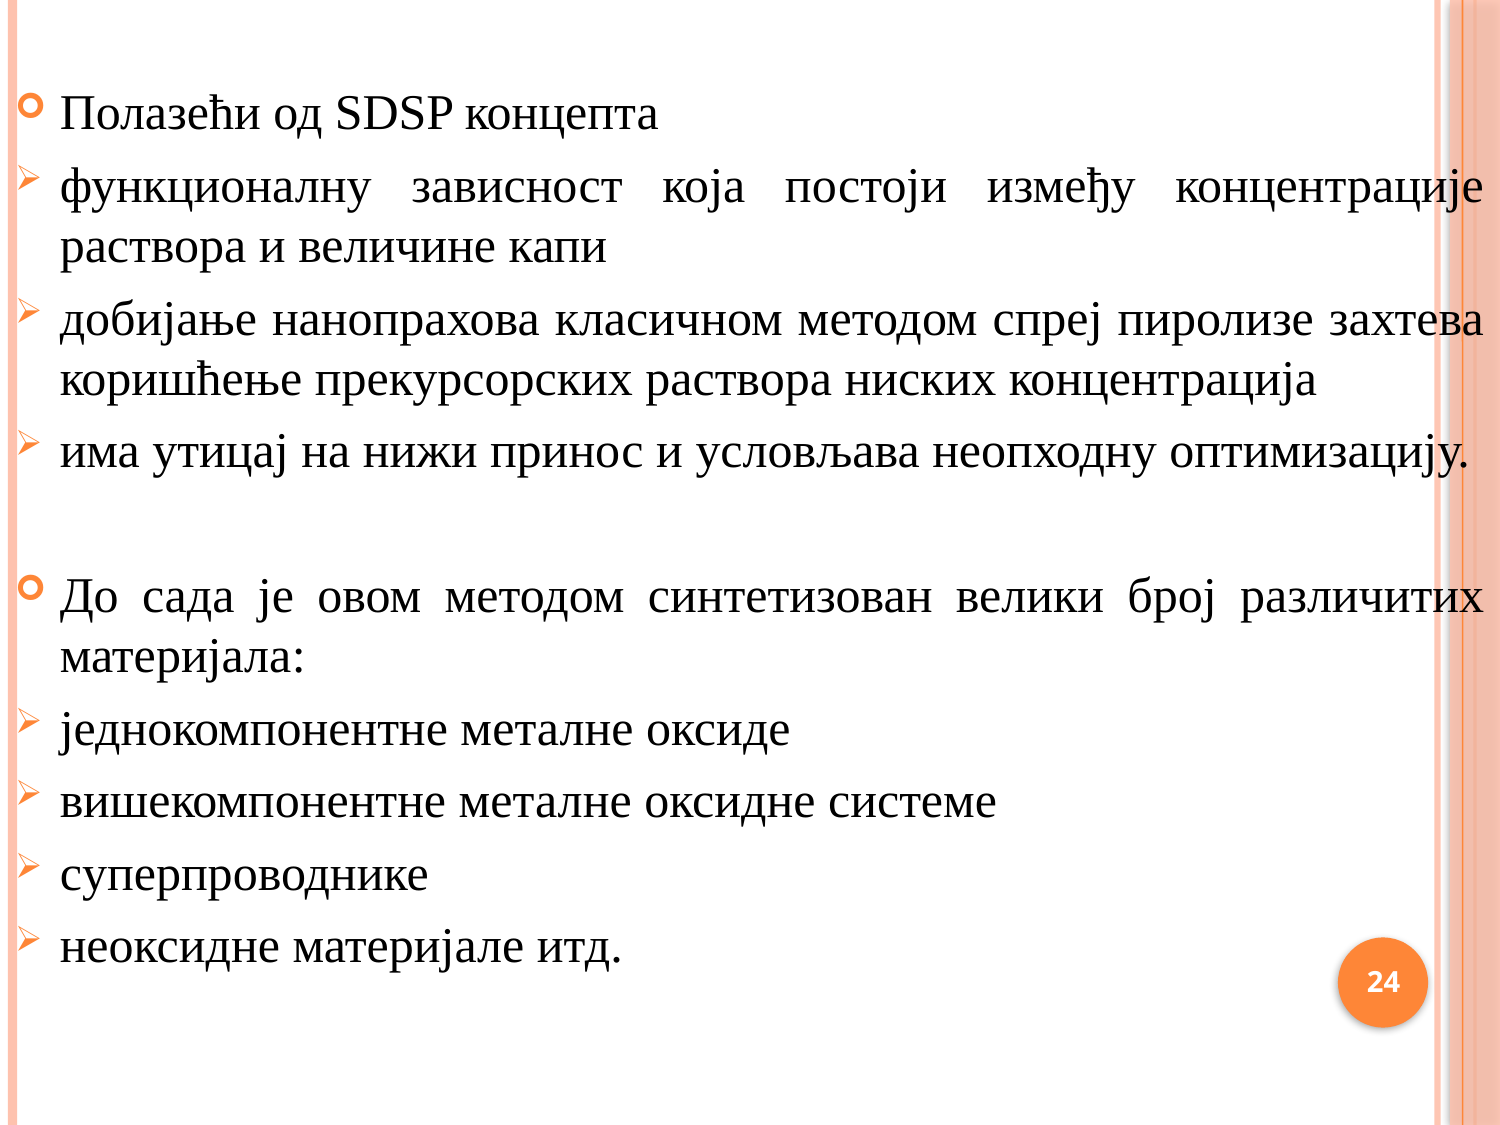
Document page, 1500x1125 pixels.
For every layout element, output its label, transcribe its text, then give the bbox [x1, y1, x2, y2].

list Полазећи од SDSP концепта функционалну зависност која постоји између концентрације раствора и величине капи добијање нанопрахова класичном методом спреј пиролизе захтева коришћење прекурсорских раствора ниских концентрација има утицај на нижи принос и условљава неопходну оптимизацију. До сада је овом методом синтетизован велики број различитих материјала: једнокомпонентне металне оксиде вишекомпонентне металне оксидне системе суперпроводнике неоксидне материјале итд. [0, 0, 1500, 1125]
slide_number 24 [1333, 940, 1434, 1026]
